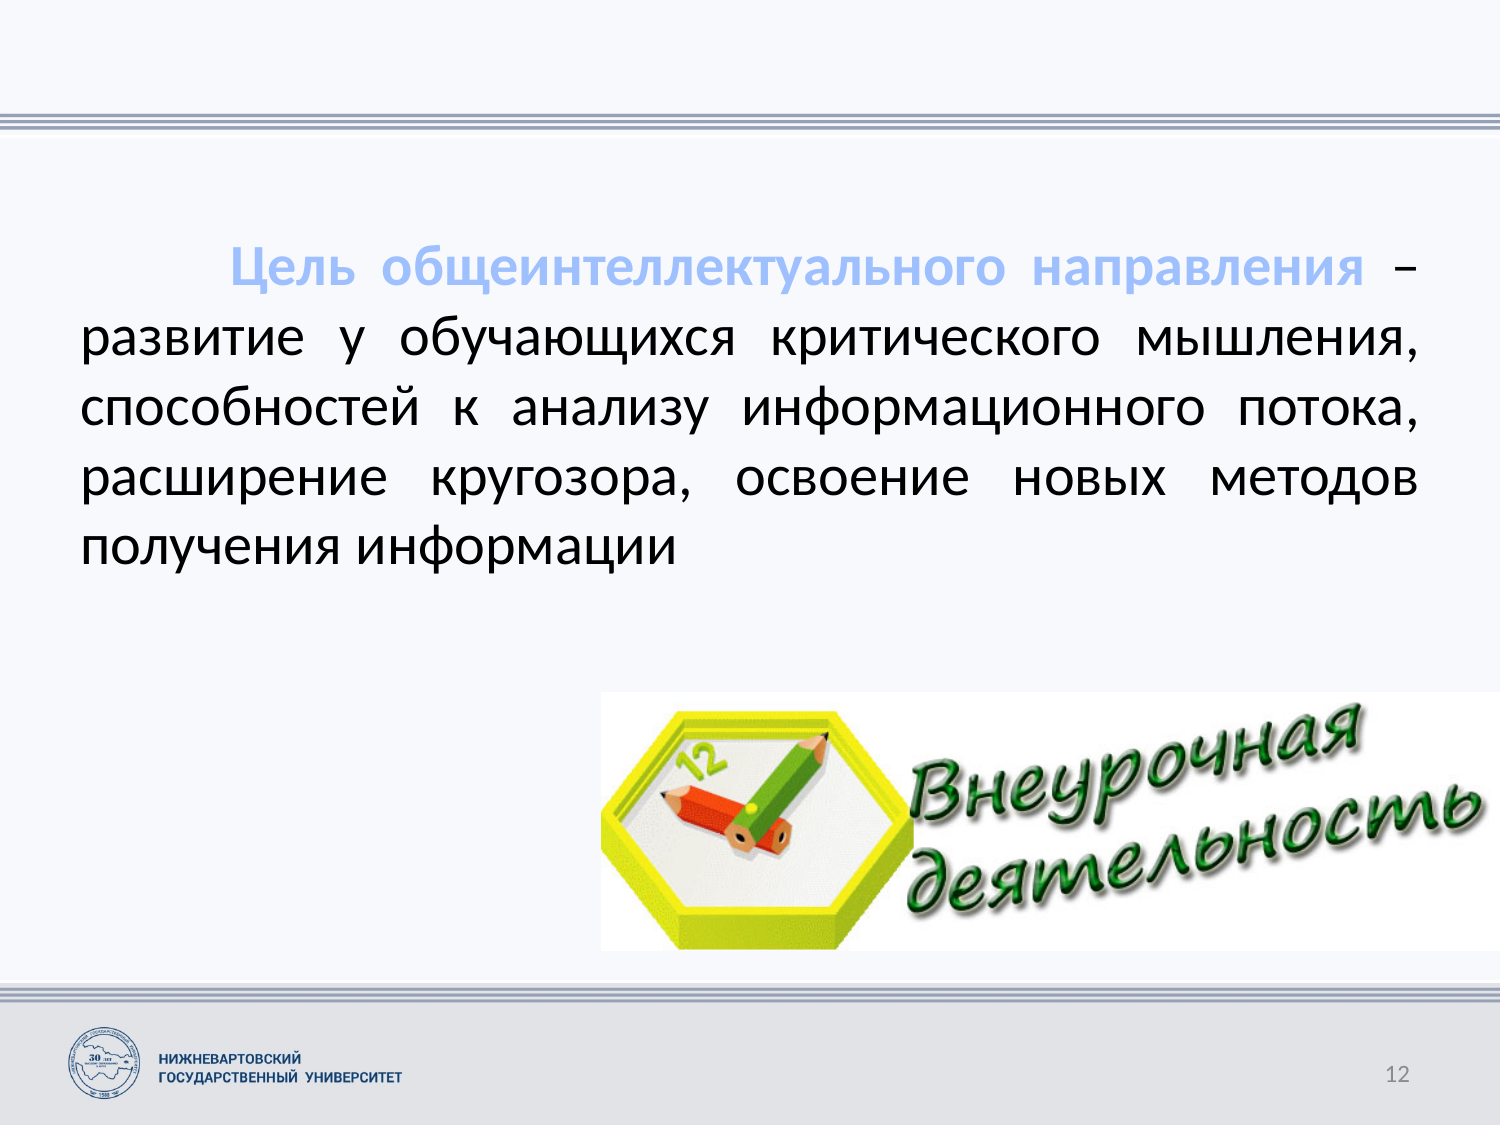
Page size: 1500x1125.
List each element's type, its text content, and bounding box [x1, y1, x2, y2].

picture [0, 0, 1500, 1125]
text_box Цель общеинтеллектуального направления – развитие у обучающихся критического мышления, способностей к анализу информационного потока, расширение кругозора, освоение новых методов получения информации [64, 219, 1436, 585]
slide_number 12 [1074, 1042, 1425, 1103]
